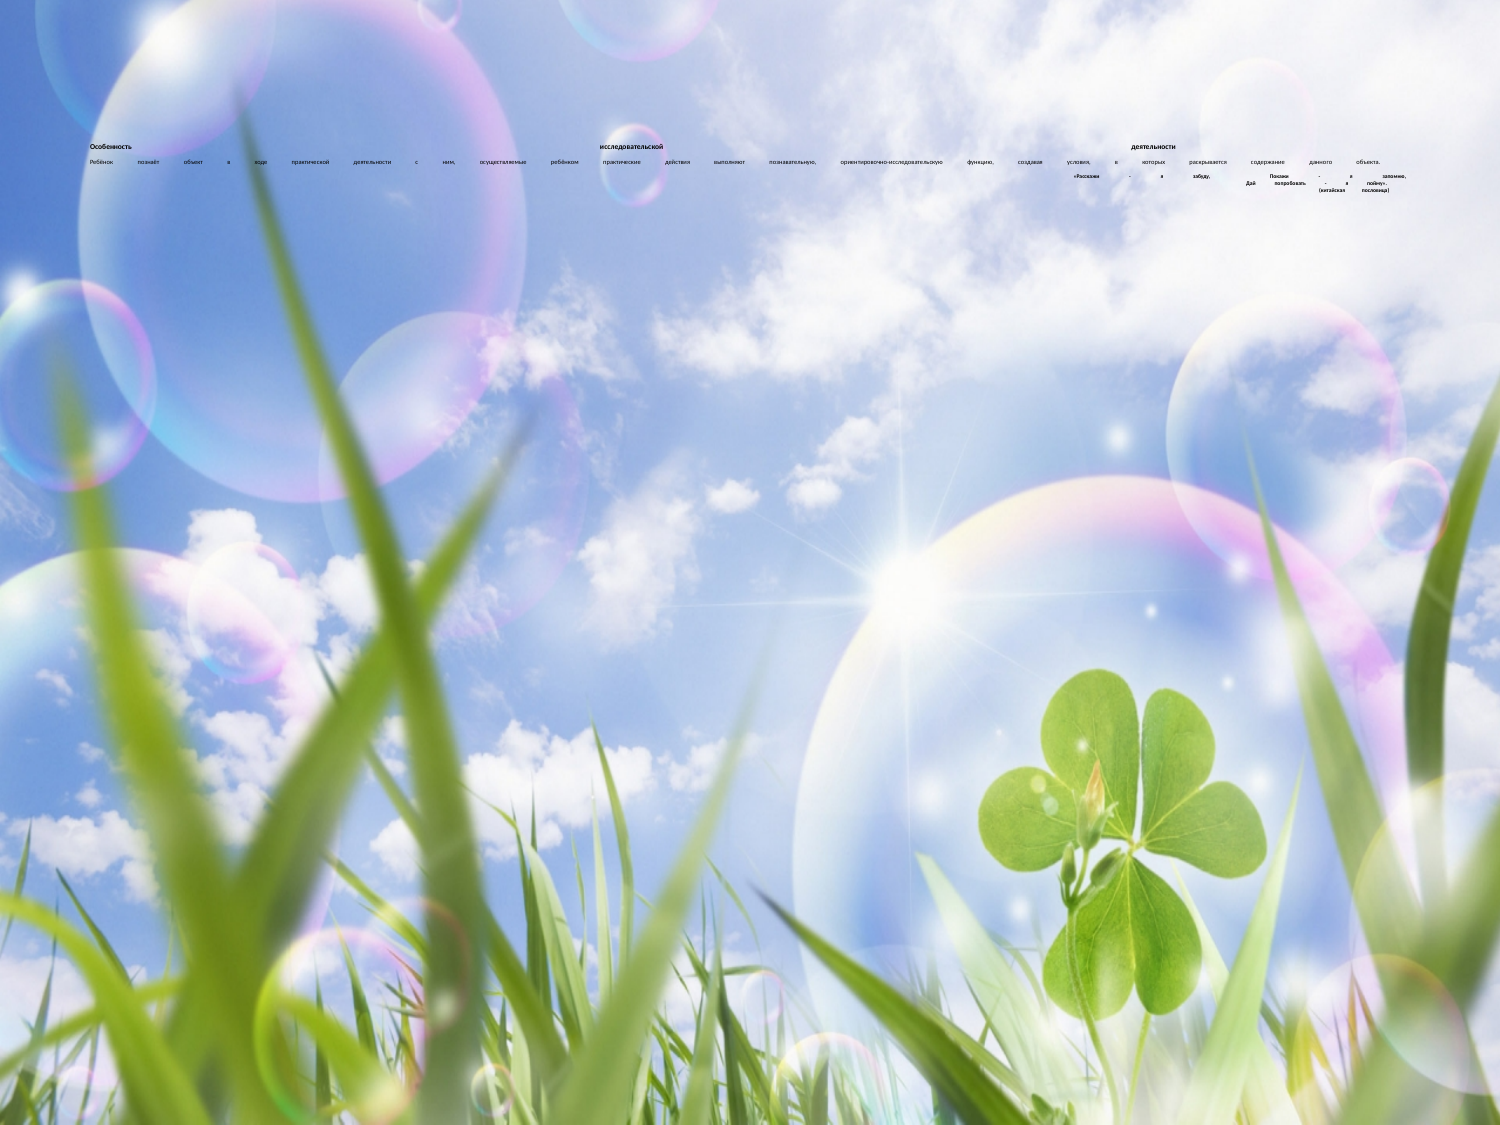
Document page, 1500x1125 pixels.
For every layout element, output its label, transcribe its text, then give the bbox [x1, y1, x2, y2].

title Особенность исследовательской деятельности Ребёнок познаёт объект в ходе практической деятельности с ним, осуществляемые ребёнком практические действия выполняют познавательную, ориентировочно-исследовательскую функцию, создавая условия, в которых раскрывается содержание данного объекта. «Расскажи - я забуду, Покажи - я запомню, Дай попробовать - я пойму». (китайская пословица) [75, 45, 1425, 209]
picture [0, 0, 1500, 1125]
